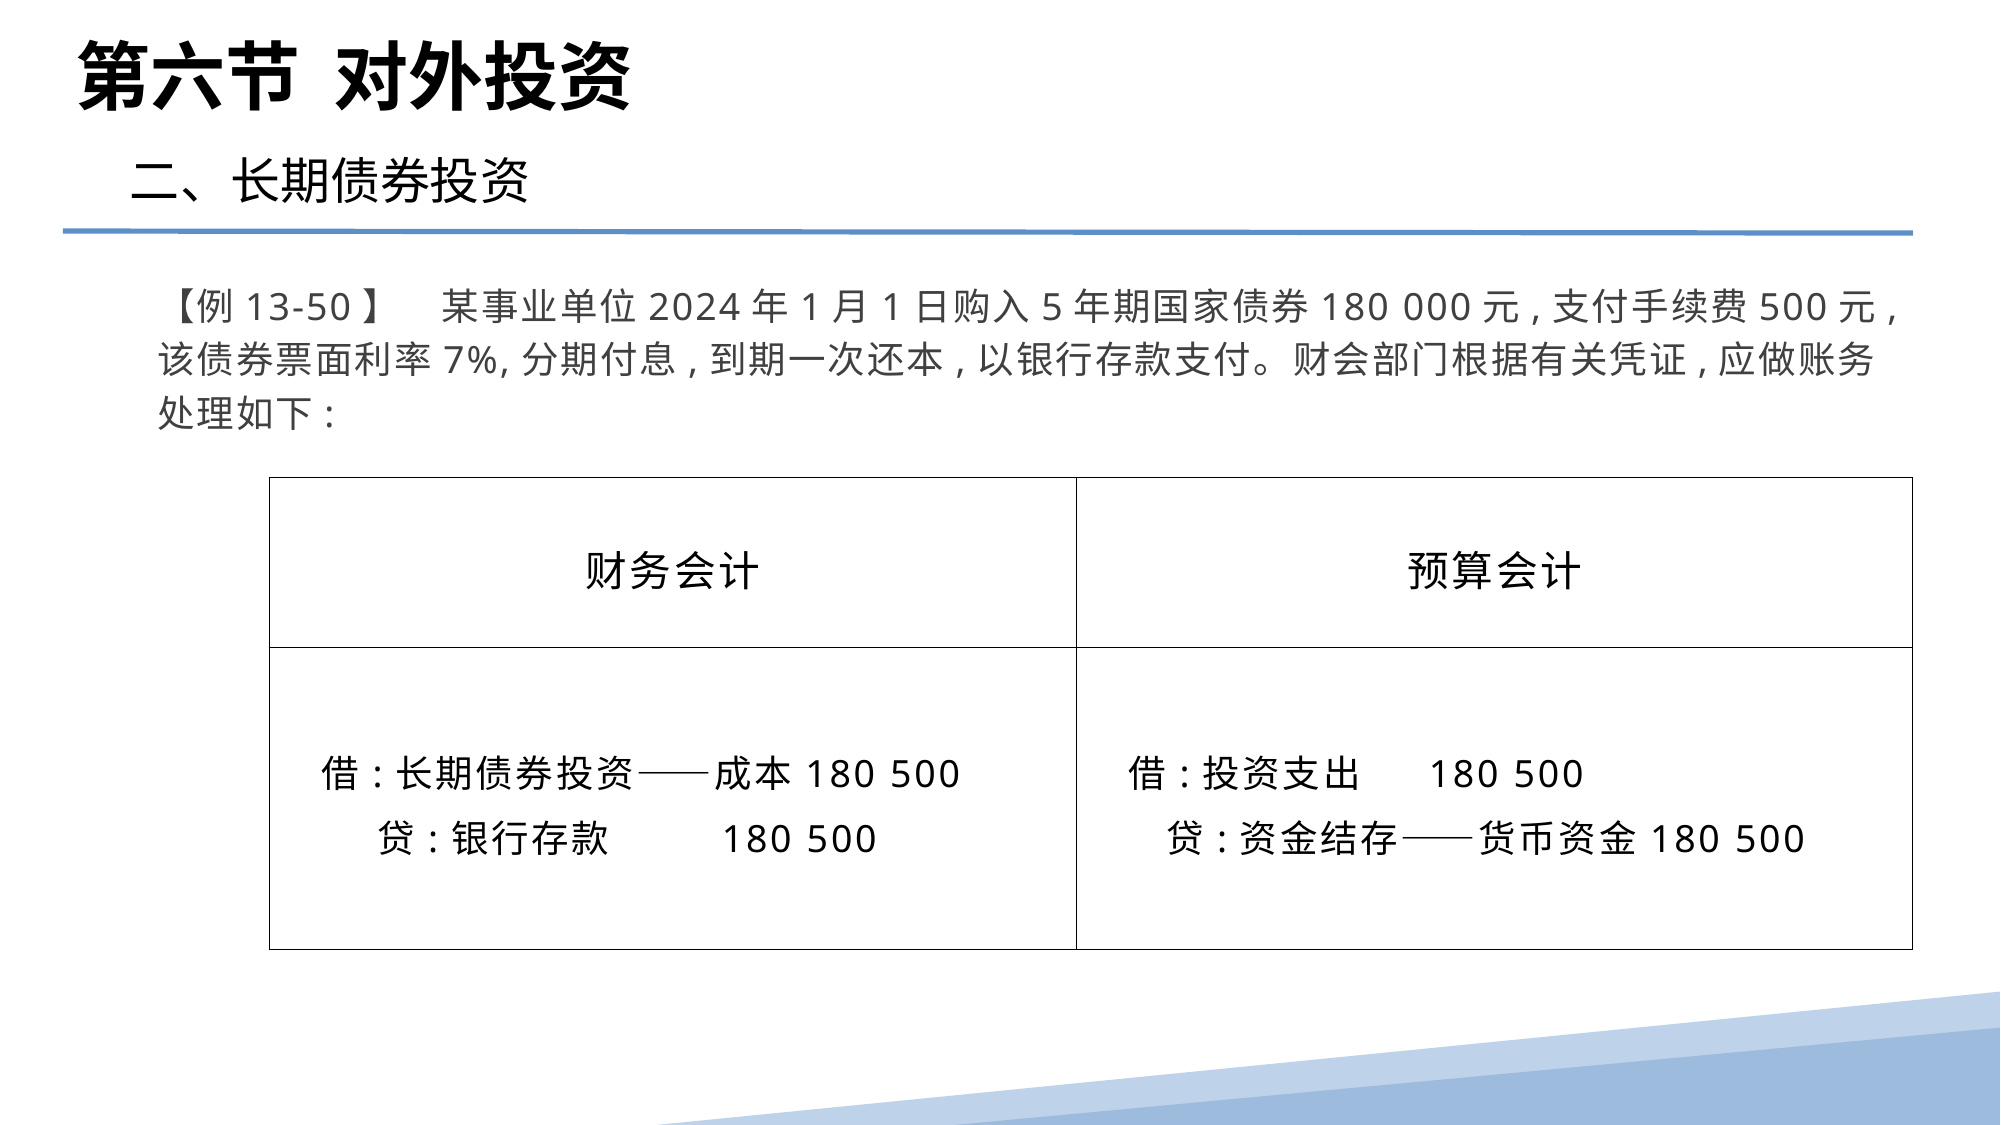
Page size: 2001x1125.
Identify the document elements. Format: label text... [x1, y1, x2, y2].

text_box 第六节 对外投资 [75, 24, 1925, 125]
text_box 二、长期债券投资 [115, 142, 1164, 230]
table_header 财务会计 [270, 478, 1076, 647]
table_header 预算会计 [1077, 478, 1912, 647]
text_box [656, 991, 2000, 1125]
table_cell 借:投资支出 180 500 贷:资金结存——货币资金180 500 [1077, 648, 1912, 949]
table_cell 借:长期债券投资——成本180 500 贷:银行存款 180 500 [270, 648, 1076, 949]
text_box 【例13-50】 某事业单位2024年1月1日购入5年期国家债券180 000元,支付手续费500元,该债券票面利率7%,分期付息,到期一次还本,以银行存款支付。财会部门根据有关凭证,应做账务处理如下: [146, 234, 1913, 478]
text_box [62, 230, 1913, 234]
